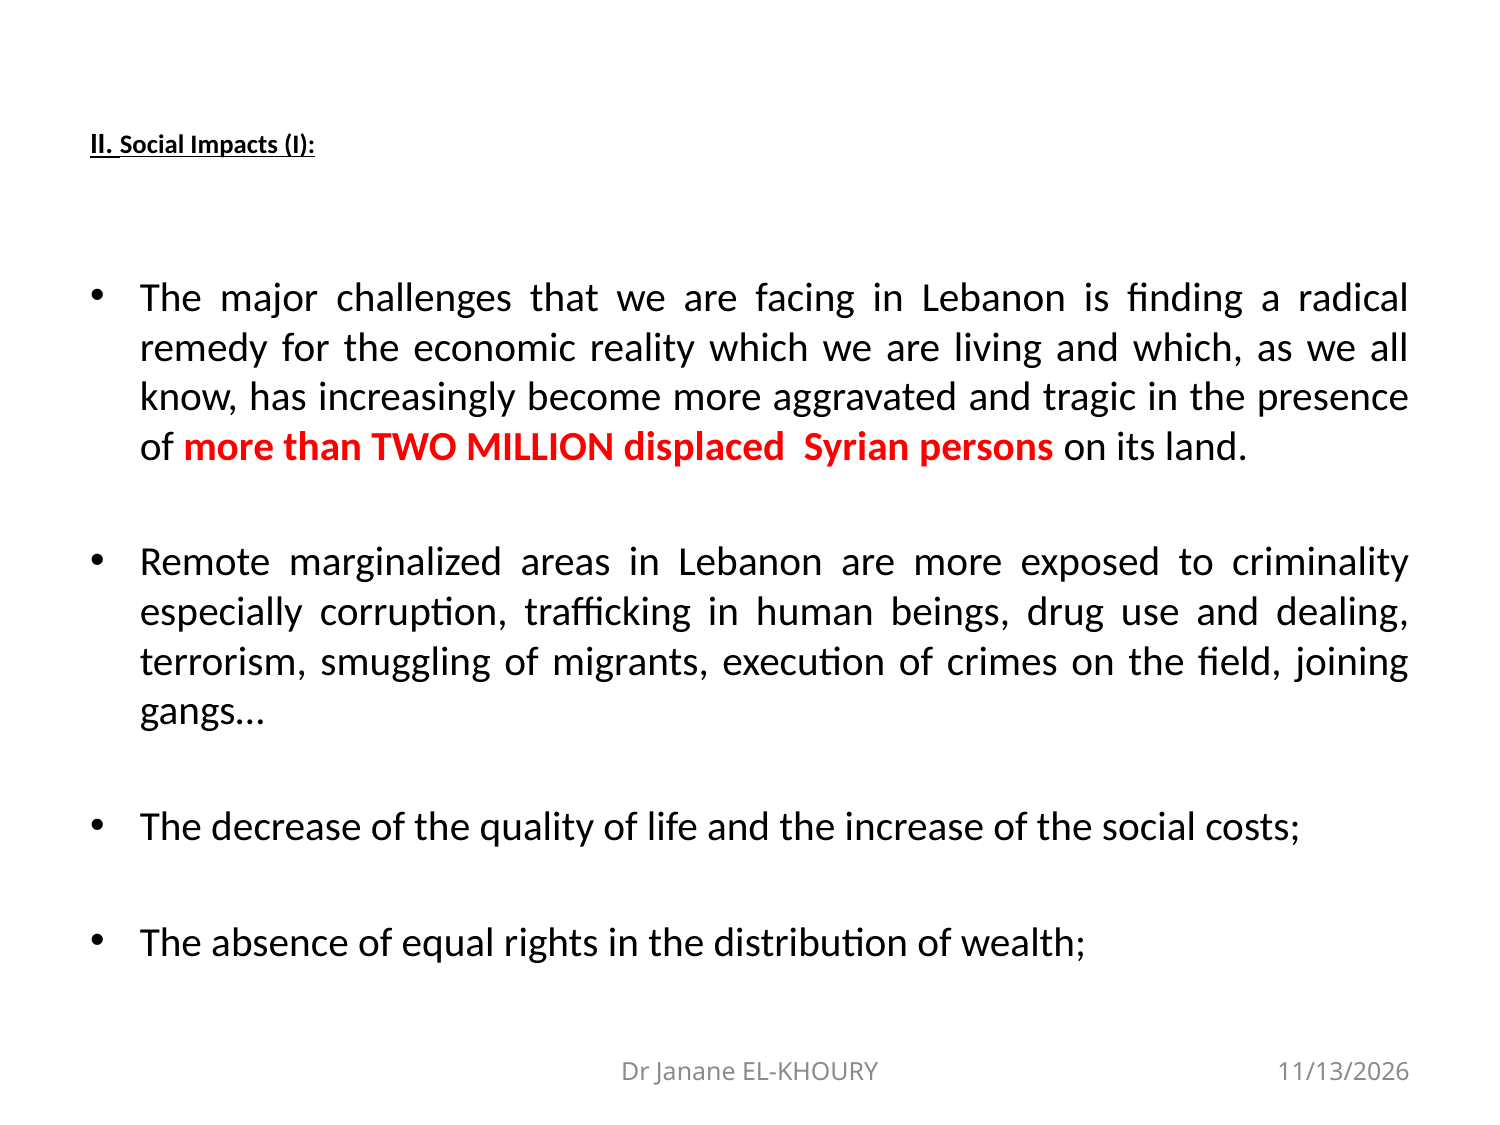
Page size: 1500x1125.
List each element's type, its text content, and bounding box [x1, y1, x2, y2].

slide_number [1074, 1042, 1425, 1103]
title II. Social Impacts (I): [75, 45, 1425, 233]
list The major challenges that we are facing in Lebanon is finding a radical remedy for the economic reality which we are living and which, as we all know, has increasingly become more aggravated and tragic in the presence of more than TWO MILLION displaced Syrian persons on its land. Remote marginalized areas in Lebanon are more exposed to criminality especially corruption, trafficking in human beings, drug use and dealing, terrorism, smuggling of migrants, execution of crimes on the field, joining gangs… The decrease of the quality of life and the increase of the social costs; The absence of equal rights in the distribution of wealth; [75, 262, 1425, 1005]
footer Dr Janane EL-KHOURY [512, 1042, 988, 1103]
